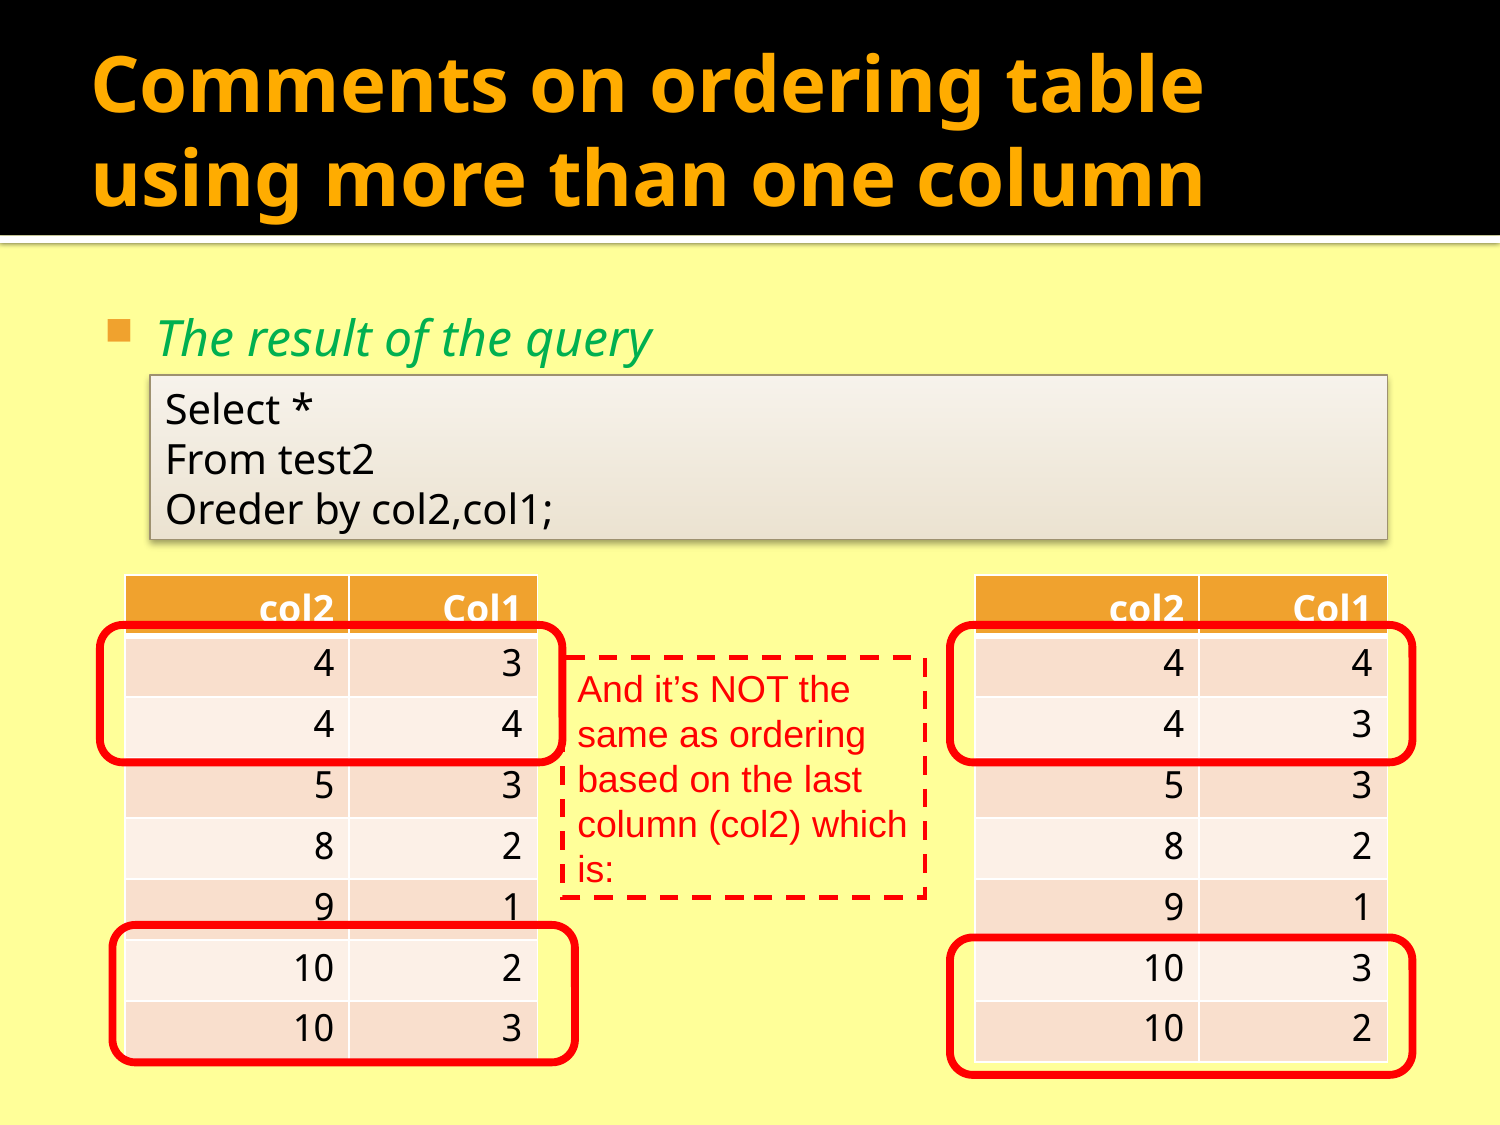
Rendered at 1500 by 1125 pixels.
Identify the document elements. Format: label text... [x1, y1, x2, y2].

table_cell 1 [350, 880, 537, 920]
table_header col2 [976, 576, 1198, 620]
table_cell 9 [976, 880, 1198, 933]
table_header col2 [126, 576, 348, 620]
text_box [946, 933, 1417, 1079]
table_cell 9 [126, 880, 348, 922]
table_cell 3 [350, 767, 537, 817]
table_cell 1 [1200, 880, 1387, 933]
table_cell 3 [1200, 767, 1387, 817]
table_header Col1 [350, 576, 537, 620]
table_cell 5 [976, 767, 1198, 817]
title Comments on ordering table using more than one column [75, 25, 1425, 231]
table_cell 8 [976, 819, 1198, 878]
text_box [95, 620, 567, 767]
table_cell 5 [126, 767, 348, 817]
text_box [108, 920, 579, 1067]
table_cell 2 [350, 819, 537, 878]
list The result of the query [74, 290, 1426, 1051]
text_box [946, 620, 1417, 767]
text_box And it’s NOT the same as ordering based on the last column (col2) which is: [562, 657, 925, 898]
table_cell 8 [126, 819, 348, 878]
table_header Col1 [1200, 576, 1387, 620]
text_box Select * From test2 Oreder by col2,col1; [149, 374, 1388, 540]
table_cell 2 [1200, 819, 1387, 878]
